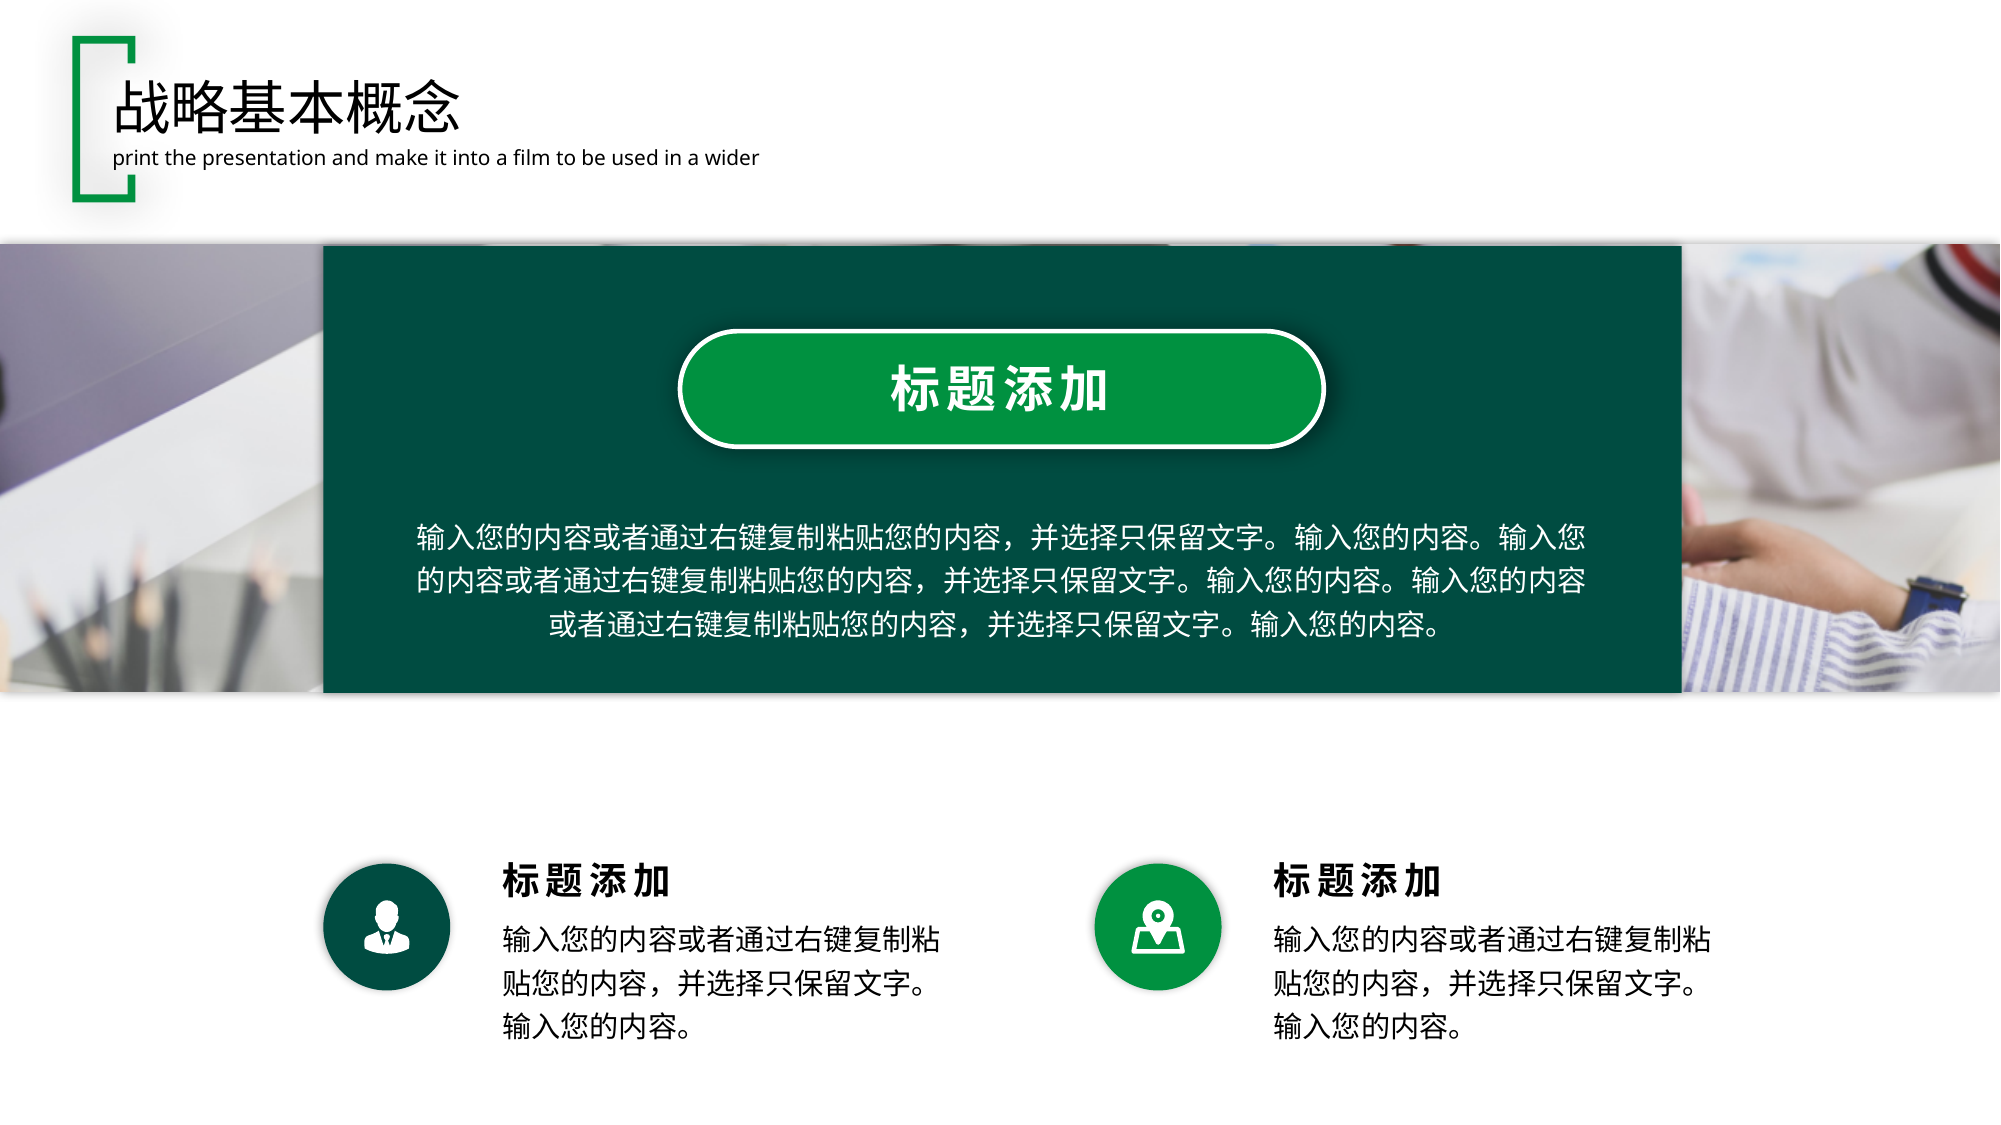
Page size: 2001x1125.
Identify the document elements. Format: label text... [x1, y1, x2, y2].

text_box [1687, 243, 2000, 692]
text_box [487, 849, 967, 1050]
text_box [72, 35, 862, 203]
text_box [0, 243, 317, 692]
text_box [678, 330, 1325, 448]
text_box [322, 245, 1683, 694]
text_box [1258, 849, 1738, 1050]
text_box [1094, 863, 1222, 991]
text_box 标题添加 [848, 350, 1152, 426]
text_box 输入您的内容或者通过右键复制粘贴您的内容，并选择只保留文字。输入您的内容。输入您的内容或者通过右键复制粘贴您的内容，并选择只保留文字。输入您的内容。输入您的内容或者通过右键复制粘贴您的内容，并选择只保留文字。输入您的内容。 [391, 502, 1612, 649]
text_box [323, 863, 451, 991]
